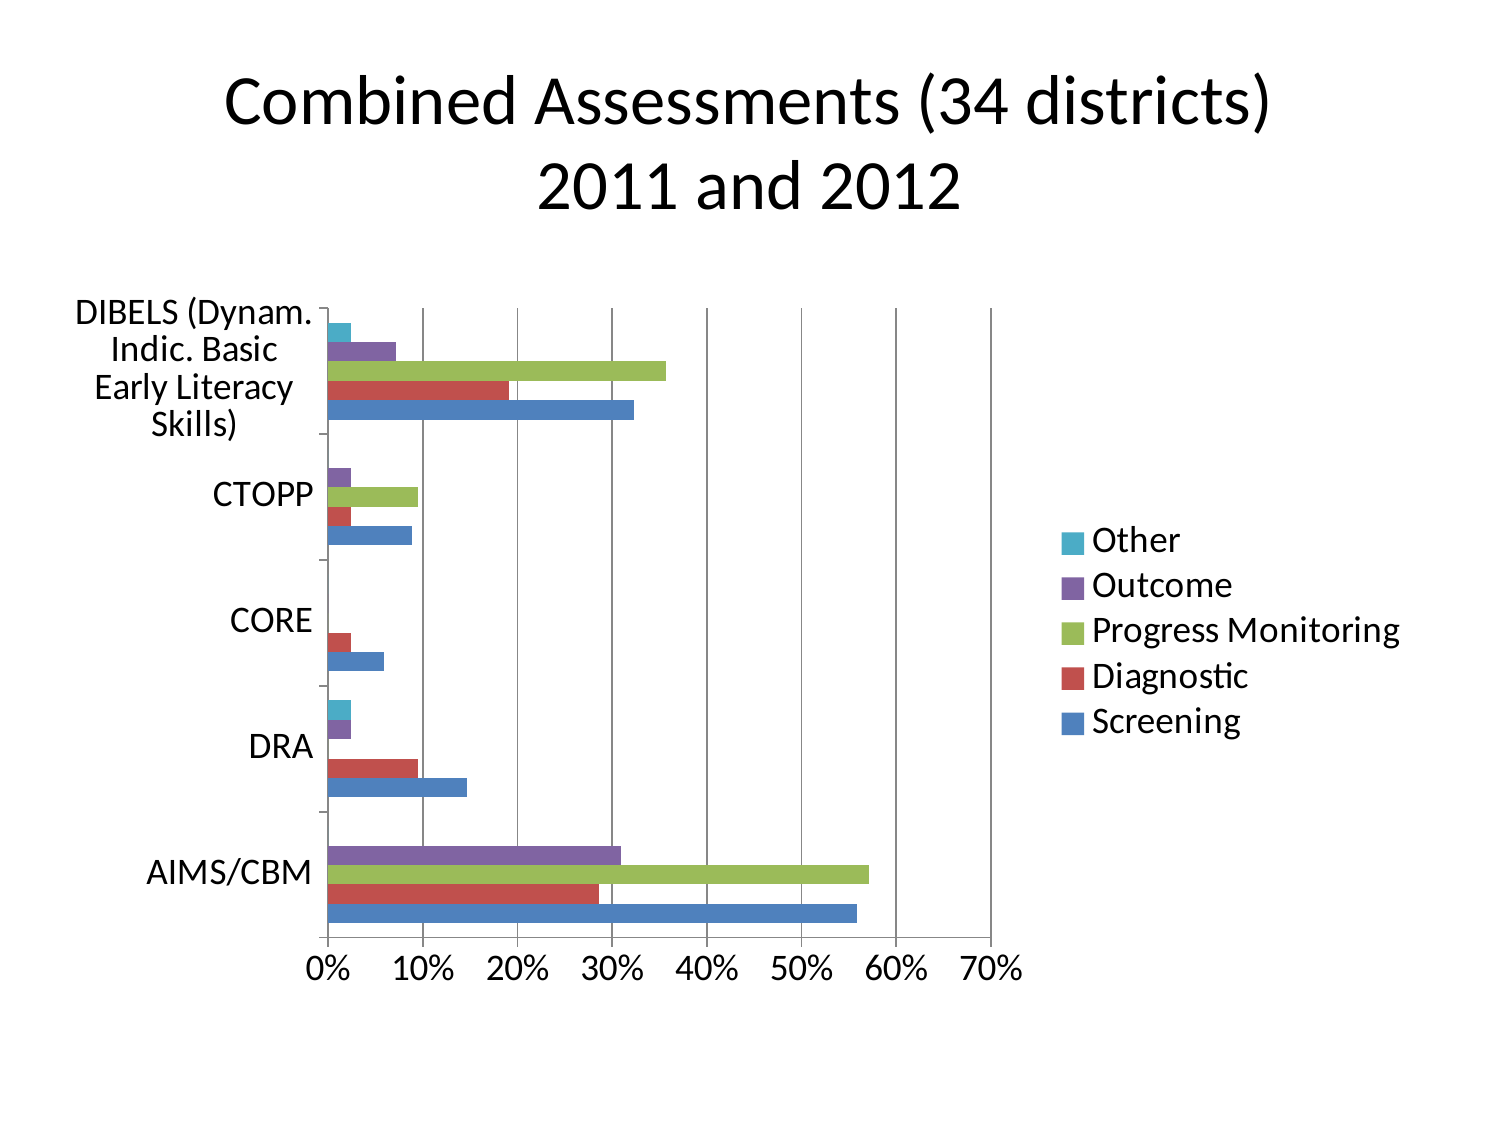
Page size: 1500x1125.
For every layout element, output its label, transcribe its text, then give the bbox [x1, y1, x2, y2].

chart [74, 262, 1426, 1006]
title Combined Assessments (34 districts) 2011 and 2012 [75, 45, 1425, 233]
